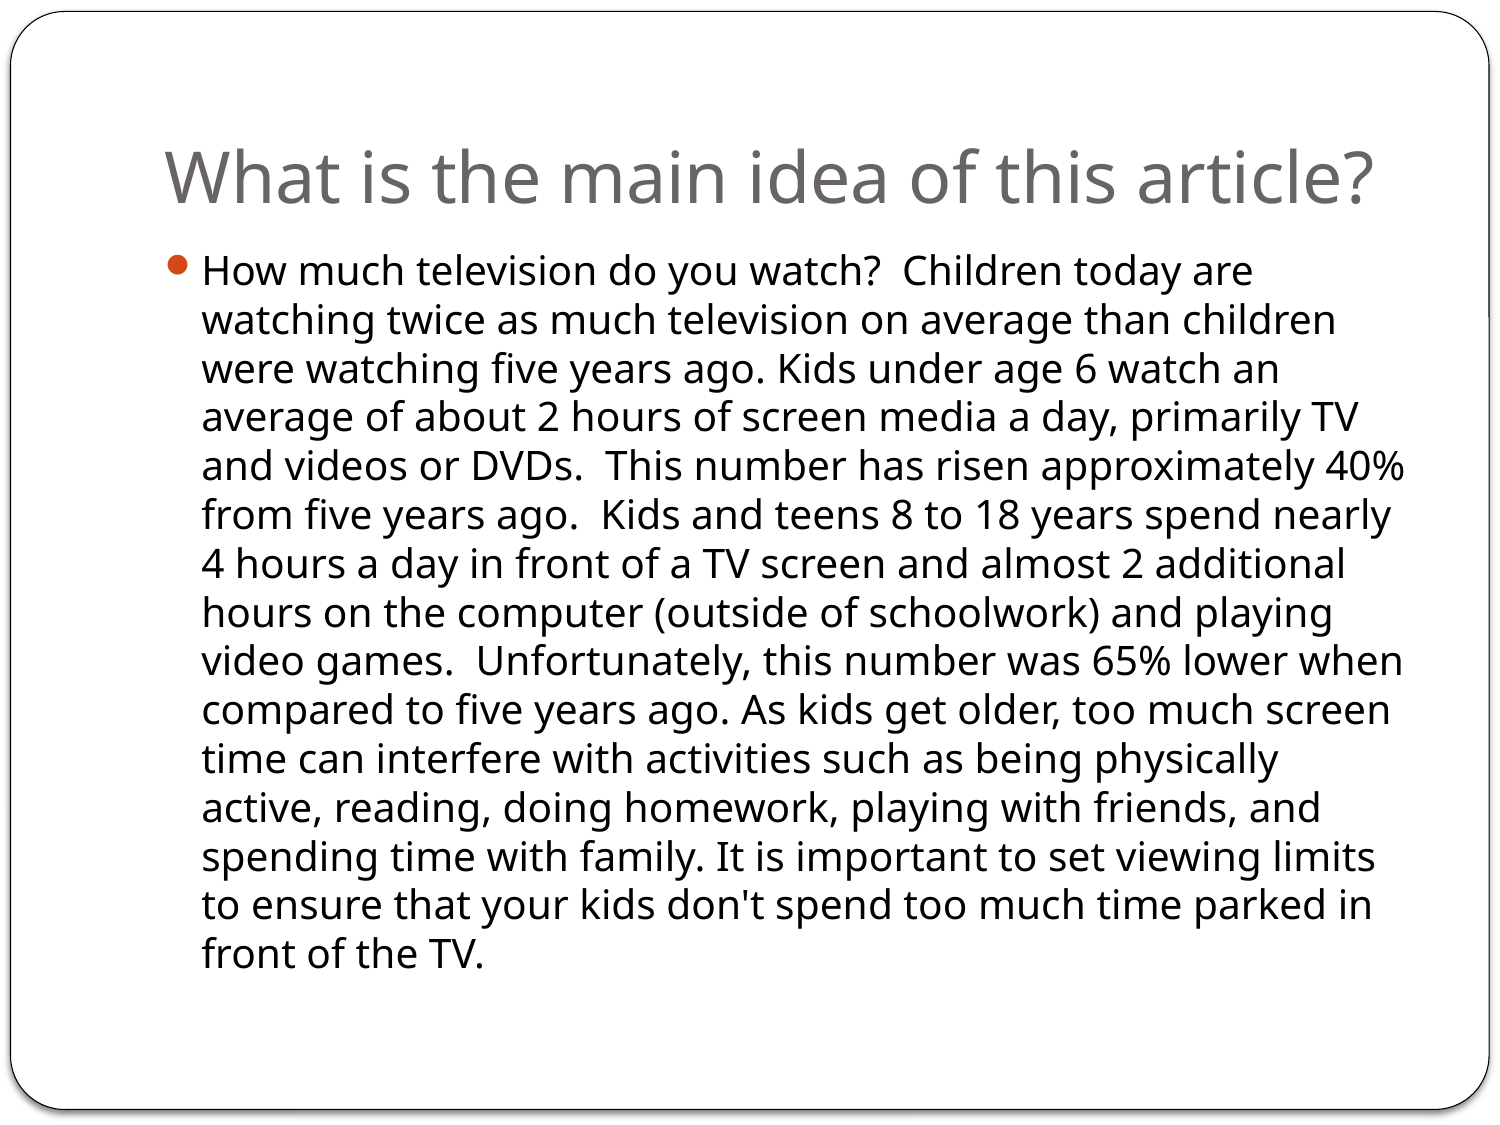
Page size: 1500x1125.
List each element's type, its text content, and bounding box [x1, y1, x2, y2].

list How much television do you watch? Children today are watching twice as much television on average than children were watching five years ago. Kids under age 6 watch an average of about 2 hours of screen media a day, primarily TV and videos or DVDs. This number has risen approximately 40% from five years ago. Kids and teens 8 to 18 years spend nearly 4 hours a day in front of a TV screen and almost 2 additional hours on the computer (outside of schoolwork) and playing video games. Unfortunately, this number was 65% lower when compared to five years ago. As kids get older, too much screen time can interfere with activities such as being physically active, reading, doing homework, playing with friends, and spending time with family. It is important to set viewing limits to ensure that your kids don't spend too much time parked in front of the TV. [150, 237, 1425, 988]
title What is the main idea of this article? [150, 45, 1425, 233]
